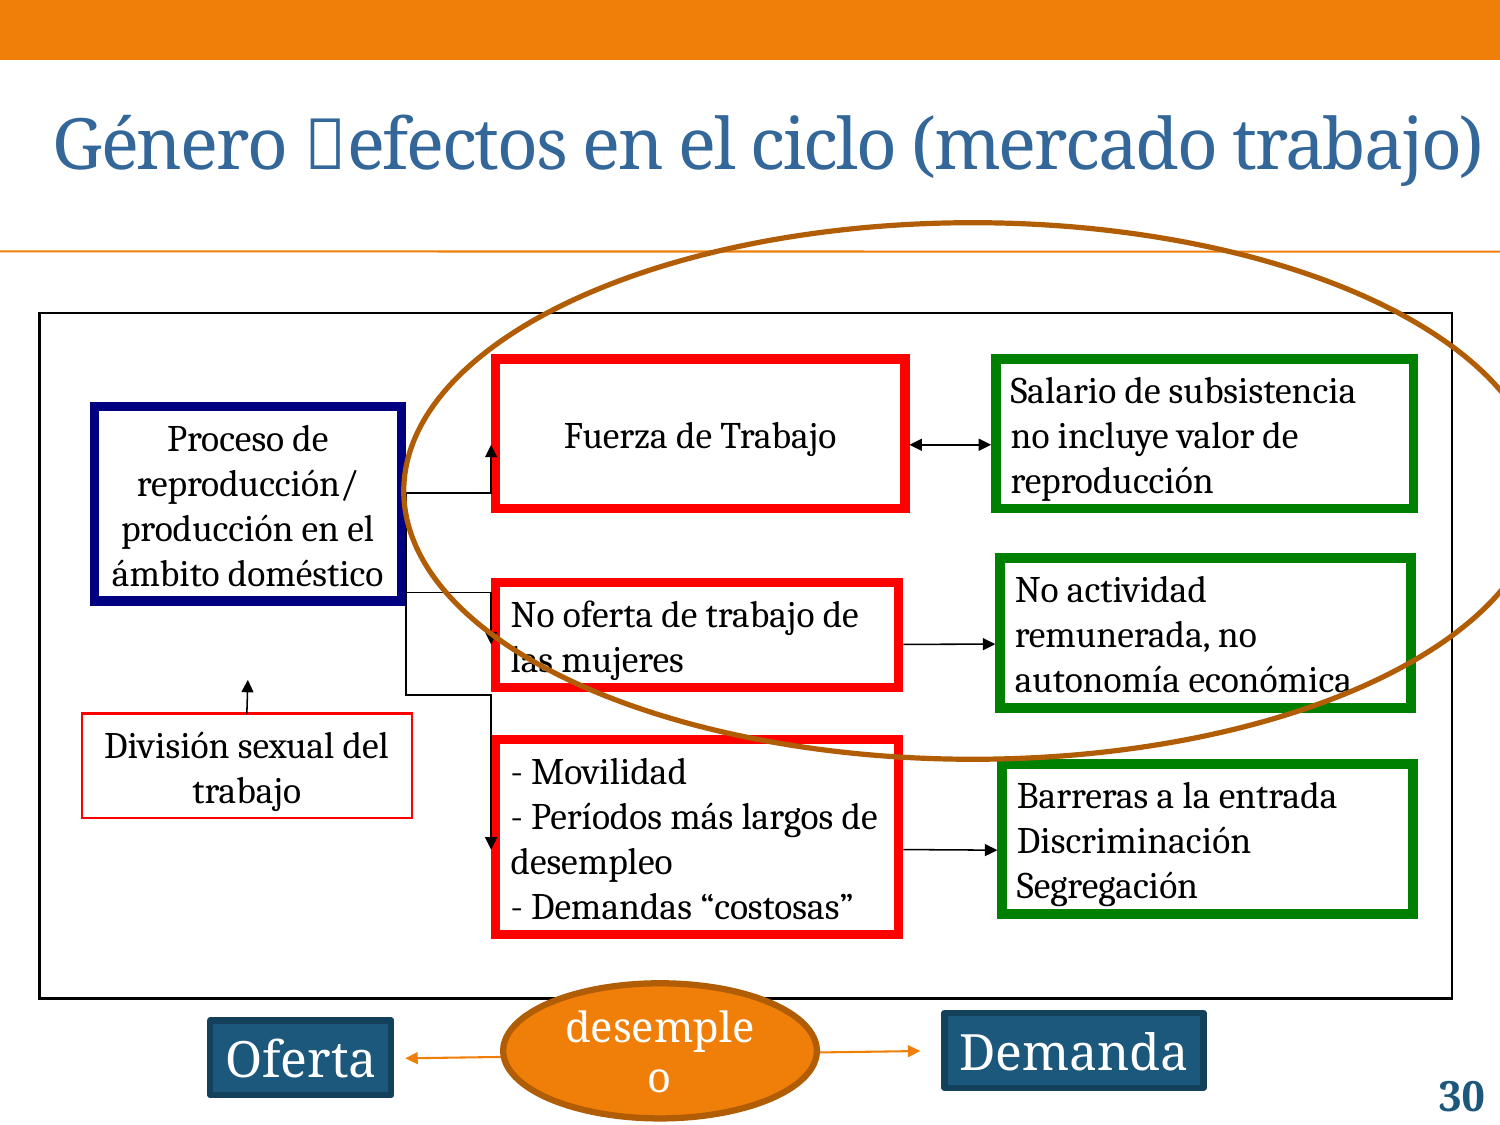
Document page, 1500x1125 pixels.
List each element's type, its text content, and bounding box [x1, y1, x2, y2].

text_box [1462, 349, 1500, 632]
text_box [40, 314, 1454, 1000]
text_box Oferta [207, 1017, 394, 1098]
text_box Demanda [941, 1010, 1207, 1091]
text_box [561, 219, 1384, 302]
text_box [407, 1052, 919, 1057]
title Género efectos en el ciclo (mercado trabajo) [0, 60, 1500, 223]
slide_number 30 [1325, 1071, 1500, 1125]
text_box desempleo [501, 1009, 819, 1040]
text_box desempleo [504, 1068, 816, 1122]
